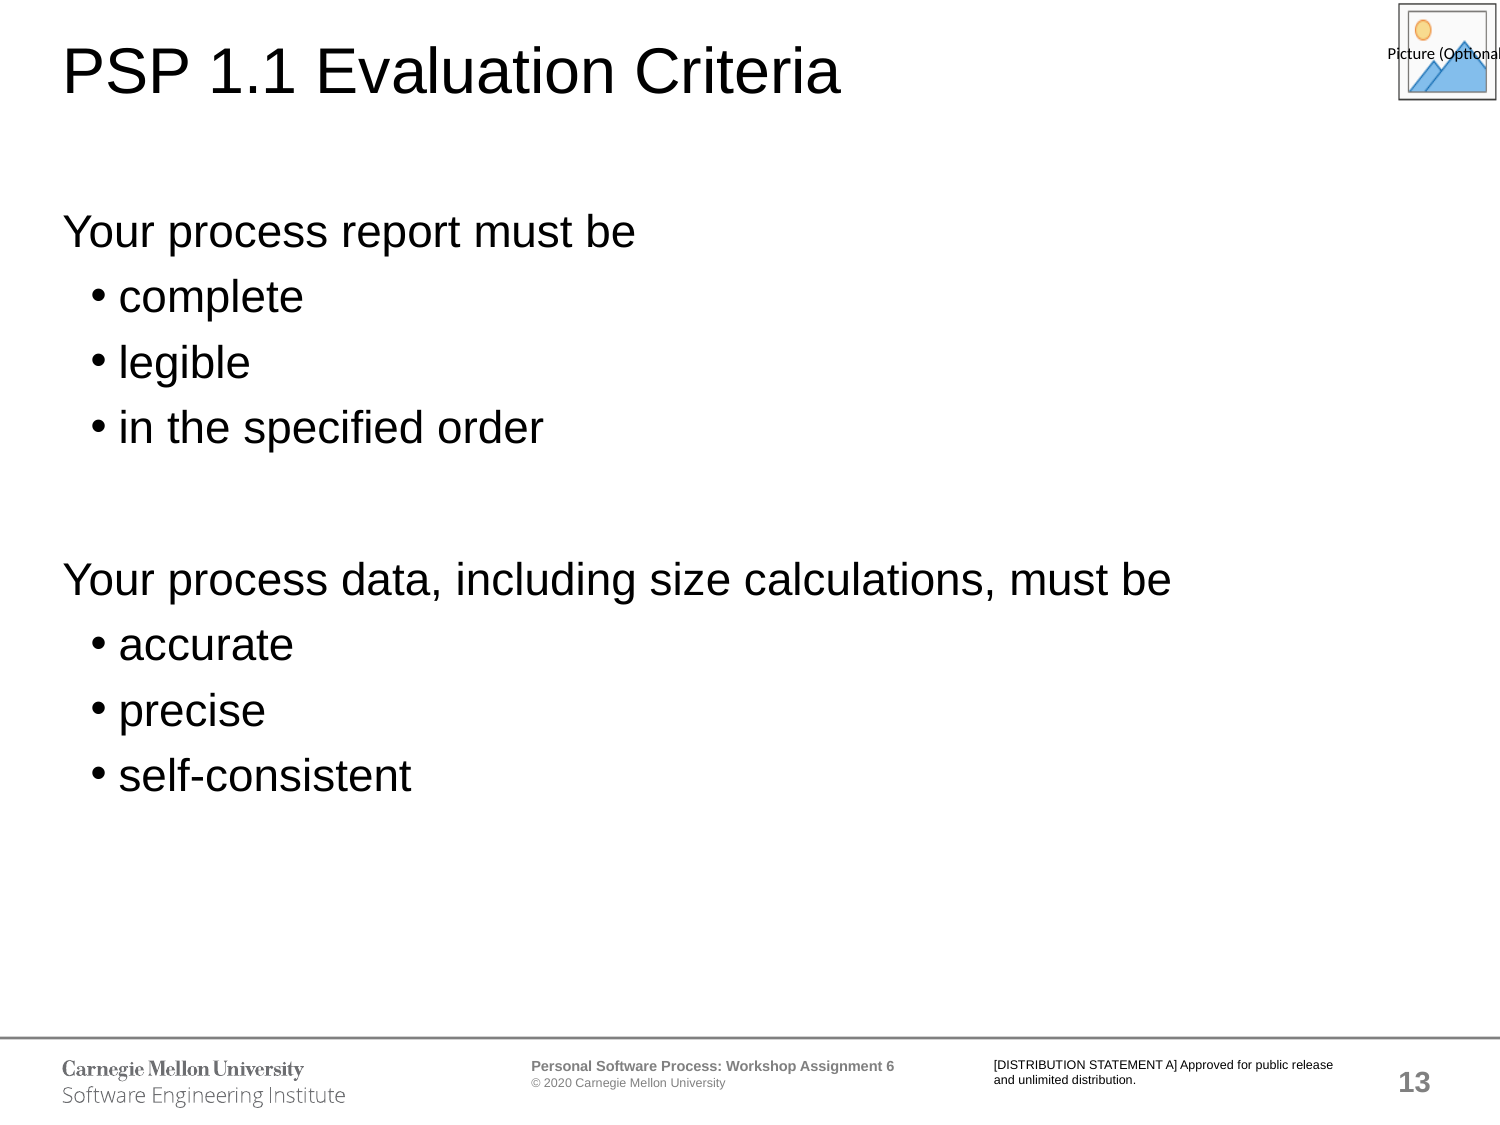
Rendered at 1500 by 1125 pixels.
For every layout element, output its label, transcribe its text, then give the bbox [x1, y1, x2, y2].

picture [1394, 0, 1500, 105]
list Your process report must be complete legible in the specified order Your process data, including size calculations, must be accurate precise self-consistent [62, 201, 1431, 1000]
title PSP 1.1 Evaluation Criteria [62, 37, 1338, 182]
